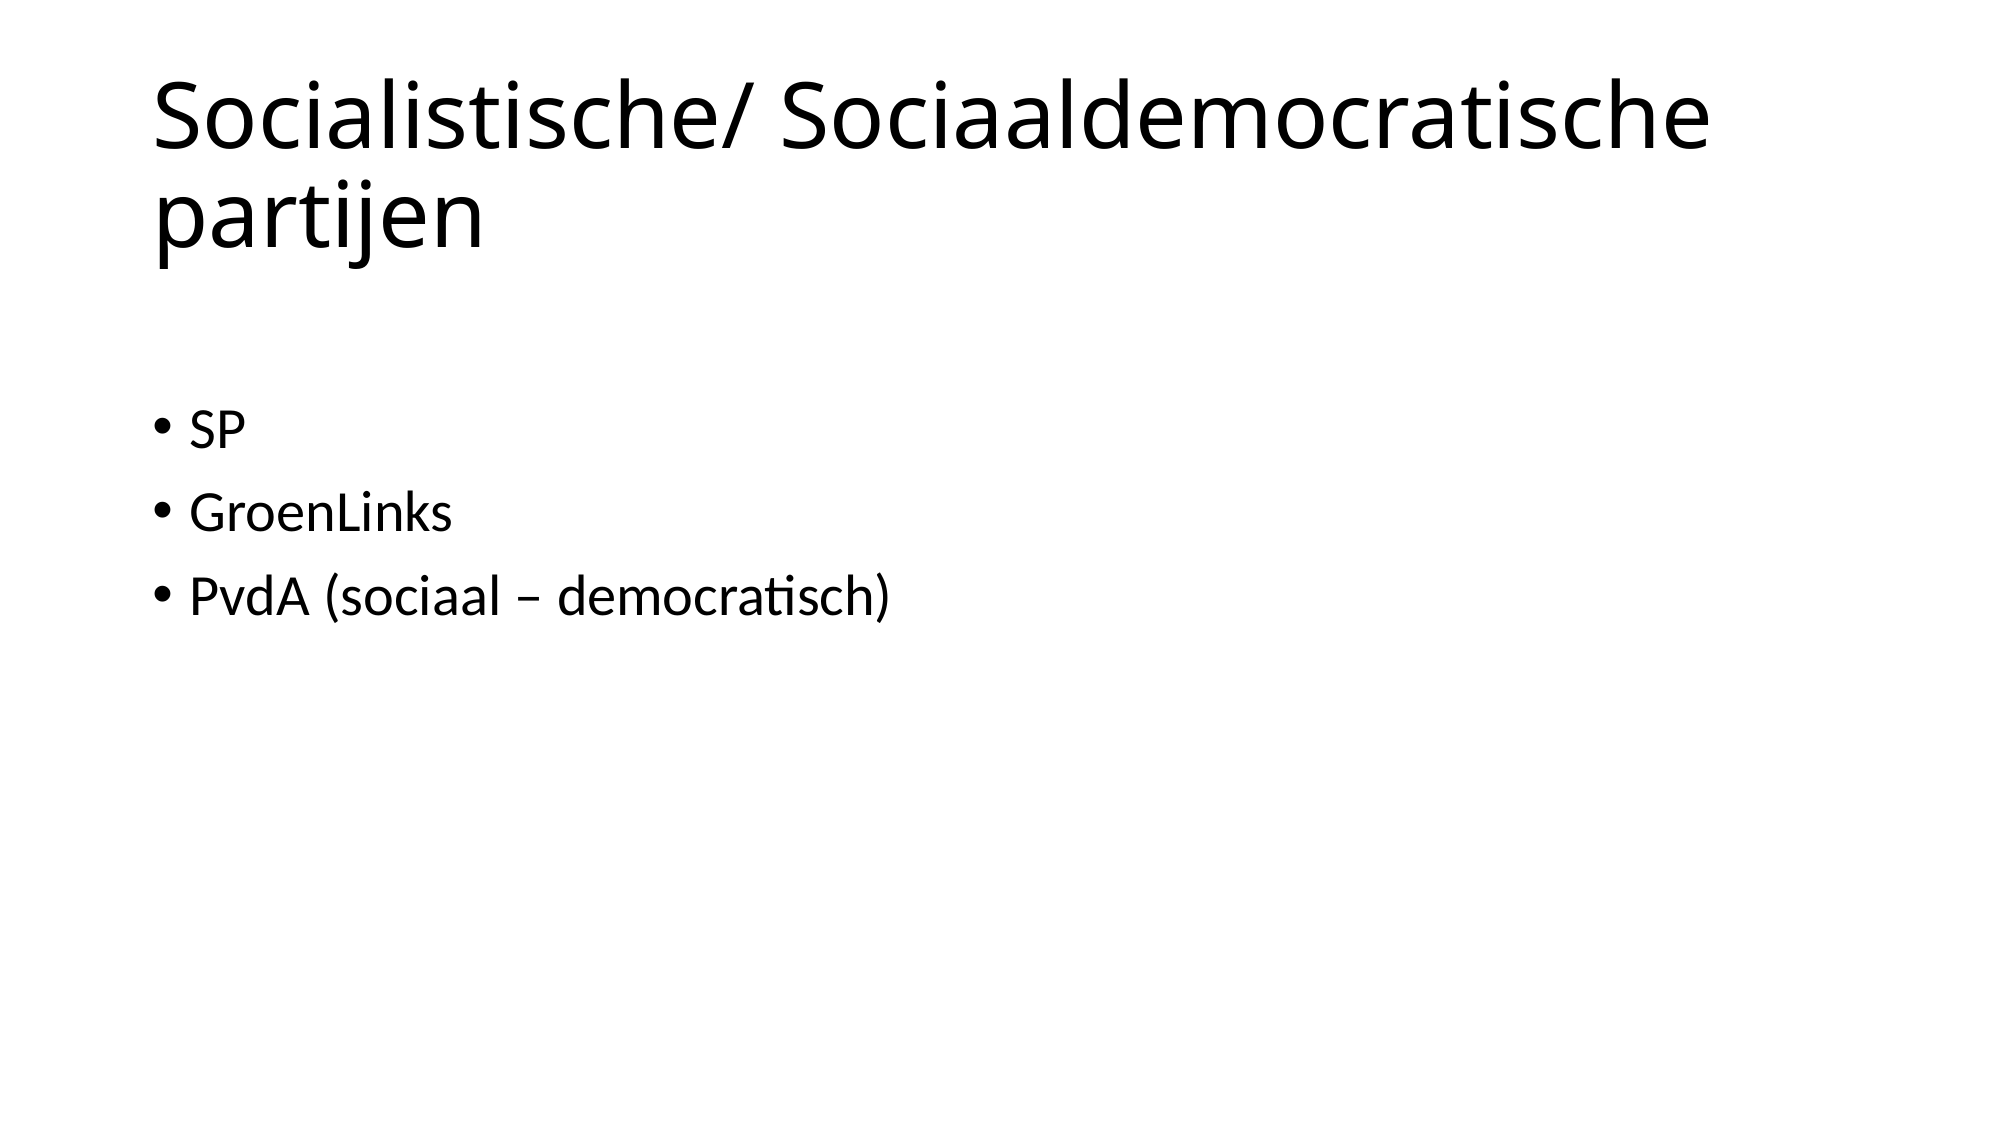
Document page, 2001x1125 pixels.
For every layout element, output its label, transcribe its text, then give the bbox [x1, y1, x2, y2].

title Socialistische/ Sociaaldemocratische partijen [137, 59, 1863, 278]
list SP GroenLinks PvdA (sociaal – democratisch) [137, 299, 1863, 1014]
